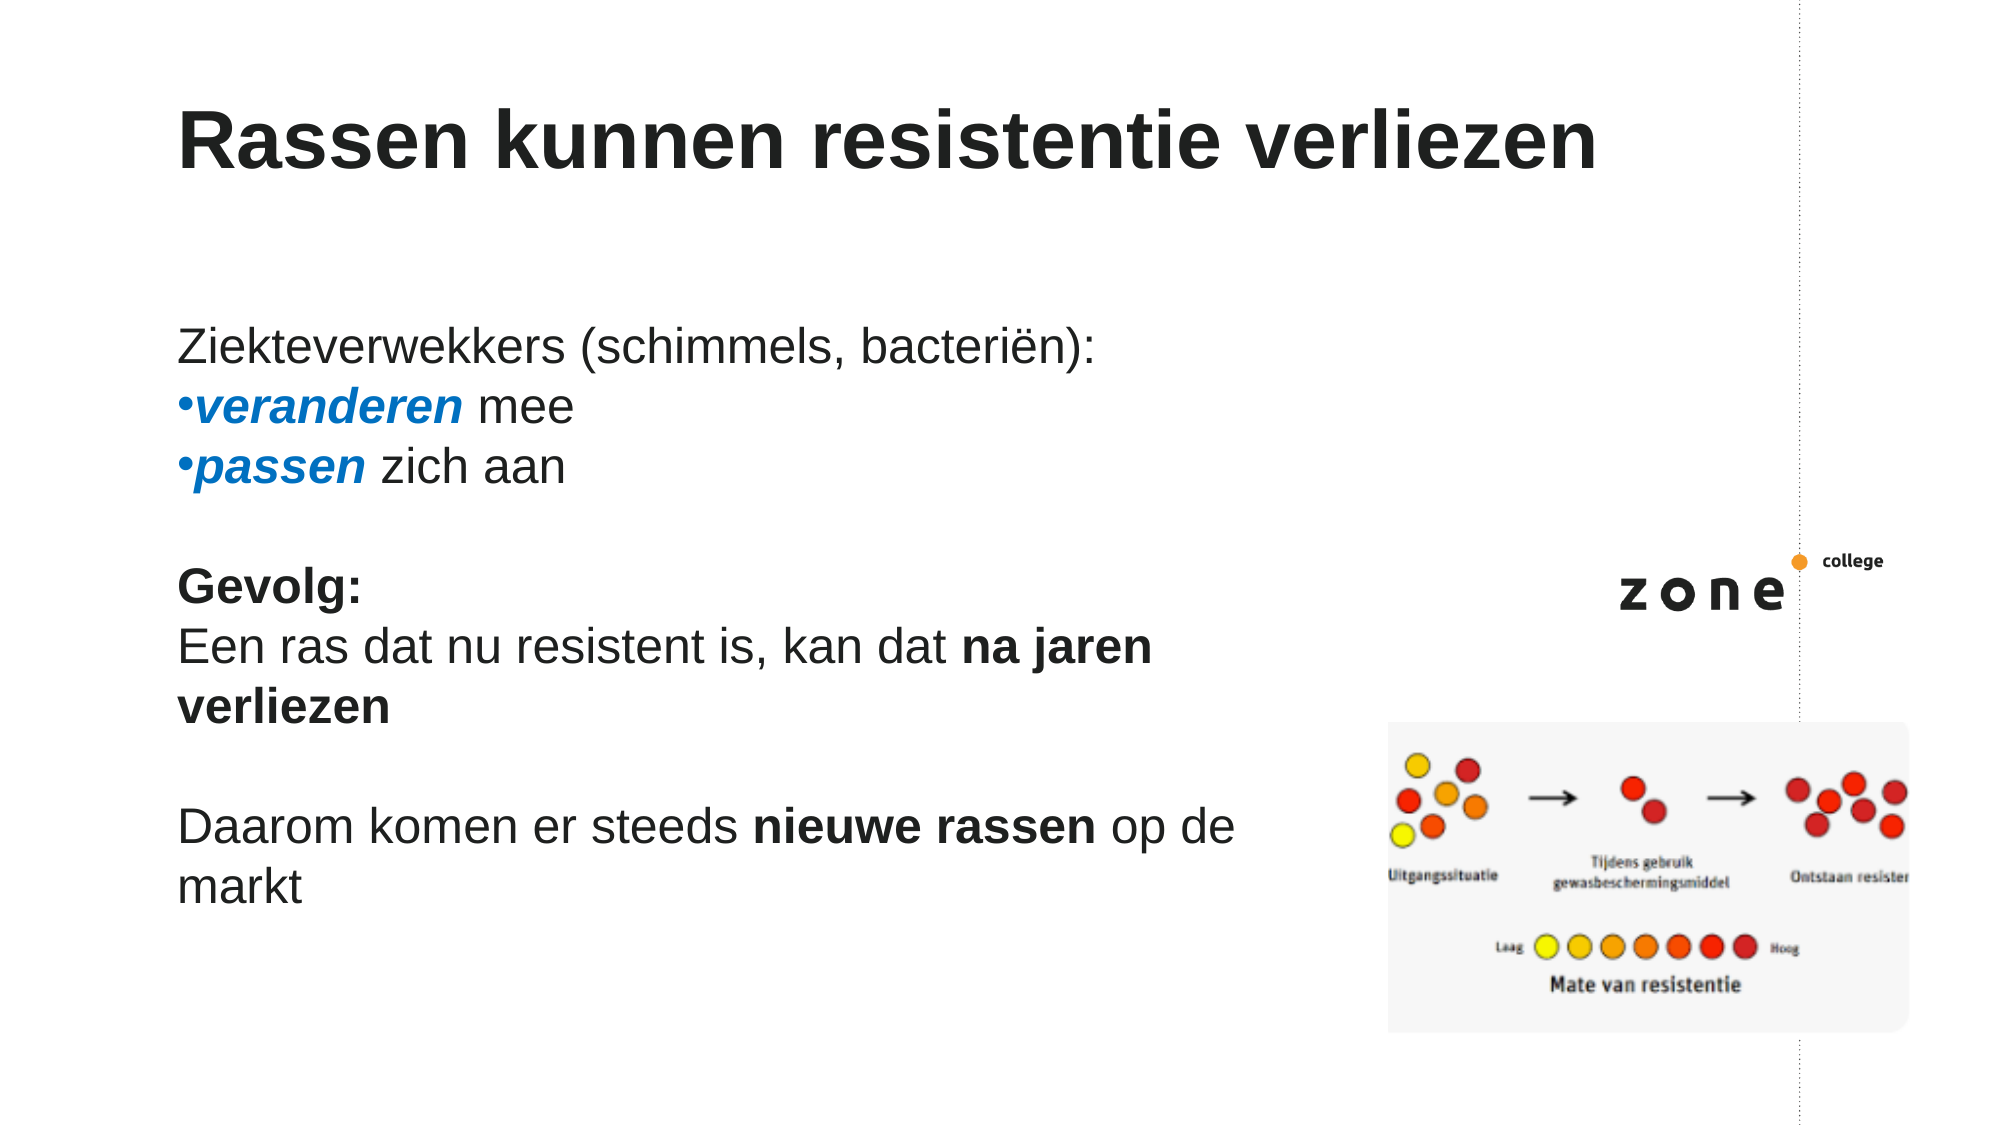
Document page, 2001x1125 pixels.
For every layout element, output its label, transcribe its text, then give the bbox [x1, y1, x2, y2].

title Rassen kunnen resistentie verliezen [177, 97, 1718, 261]
list Ziekteverwekkers (schimmels, bacteriën): veranderen mee passen zich aan Gevolg: Een ras dat nu resistent is, kan dat na jaren verliezen Daarom komen er steeds nieuwe rassen op de markt [177, 313, 1269, 1091]
picture [1388, 0, 2001, 1125]
